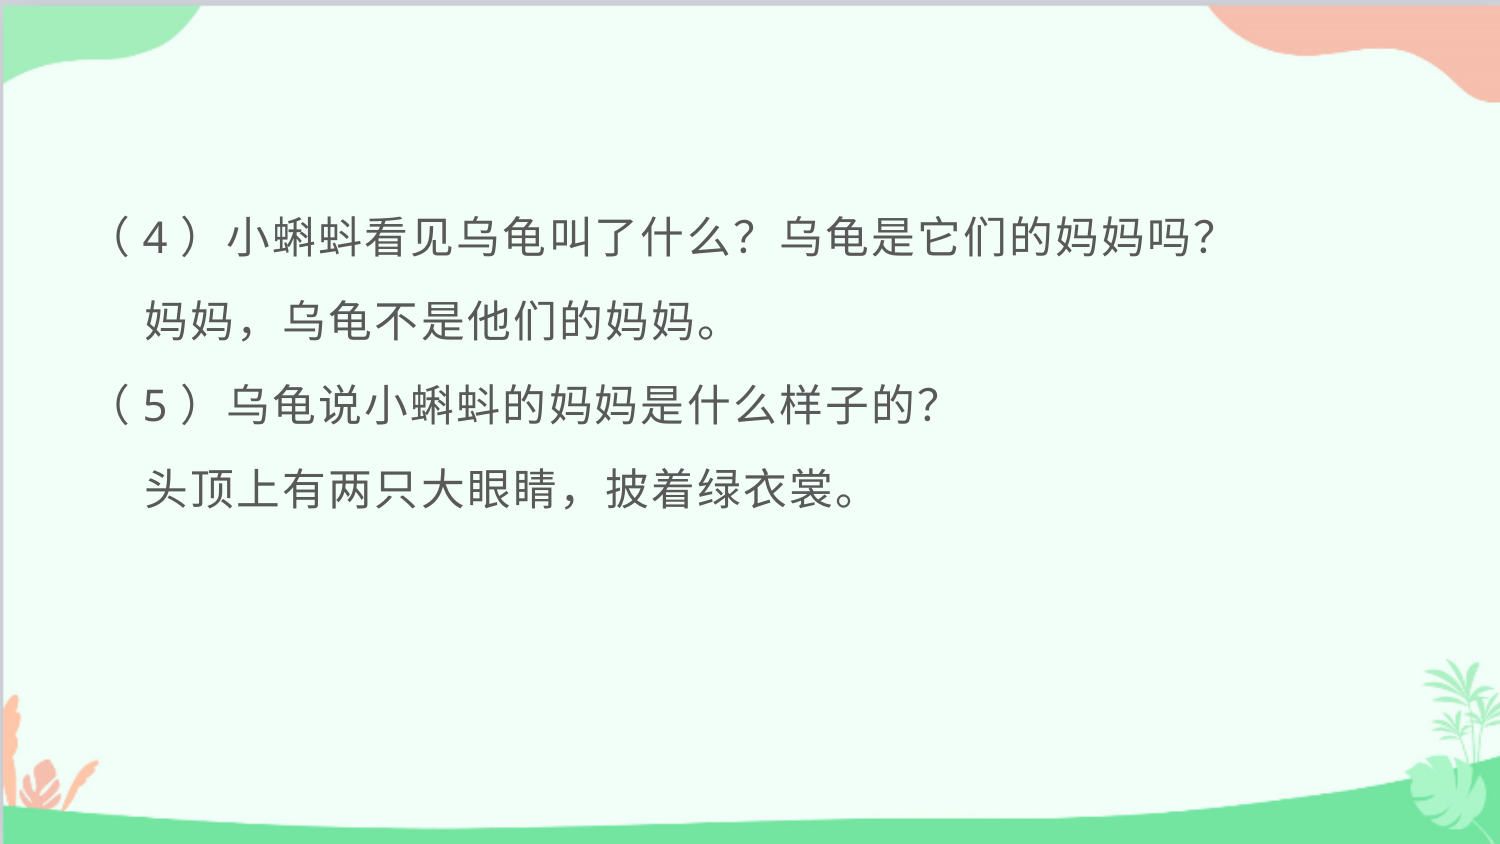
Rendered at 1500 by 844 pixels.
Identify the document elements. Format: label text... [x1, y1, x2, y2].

picture [0, 0, 1500, 844]
list （4）小蝌蚪看见乌龟叫了什么？乌龟是它们的妈妈吗？ 妈妈，乌龟不是他们的妈妈。 （5）乌龟说小蝌蚪的妈妈是什么样子的？ 头顶上有两只大眼睛，披着绿衣裳。 [74, 120, 1425, 706]
